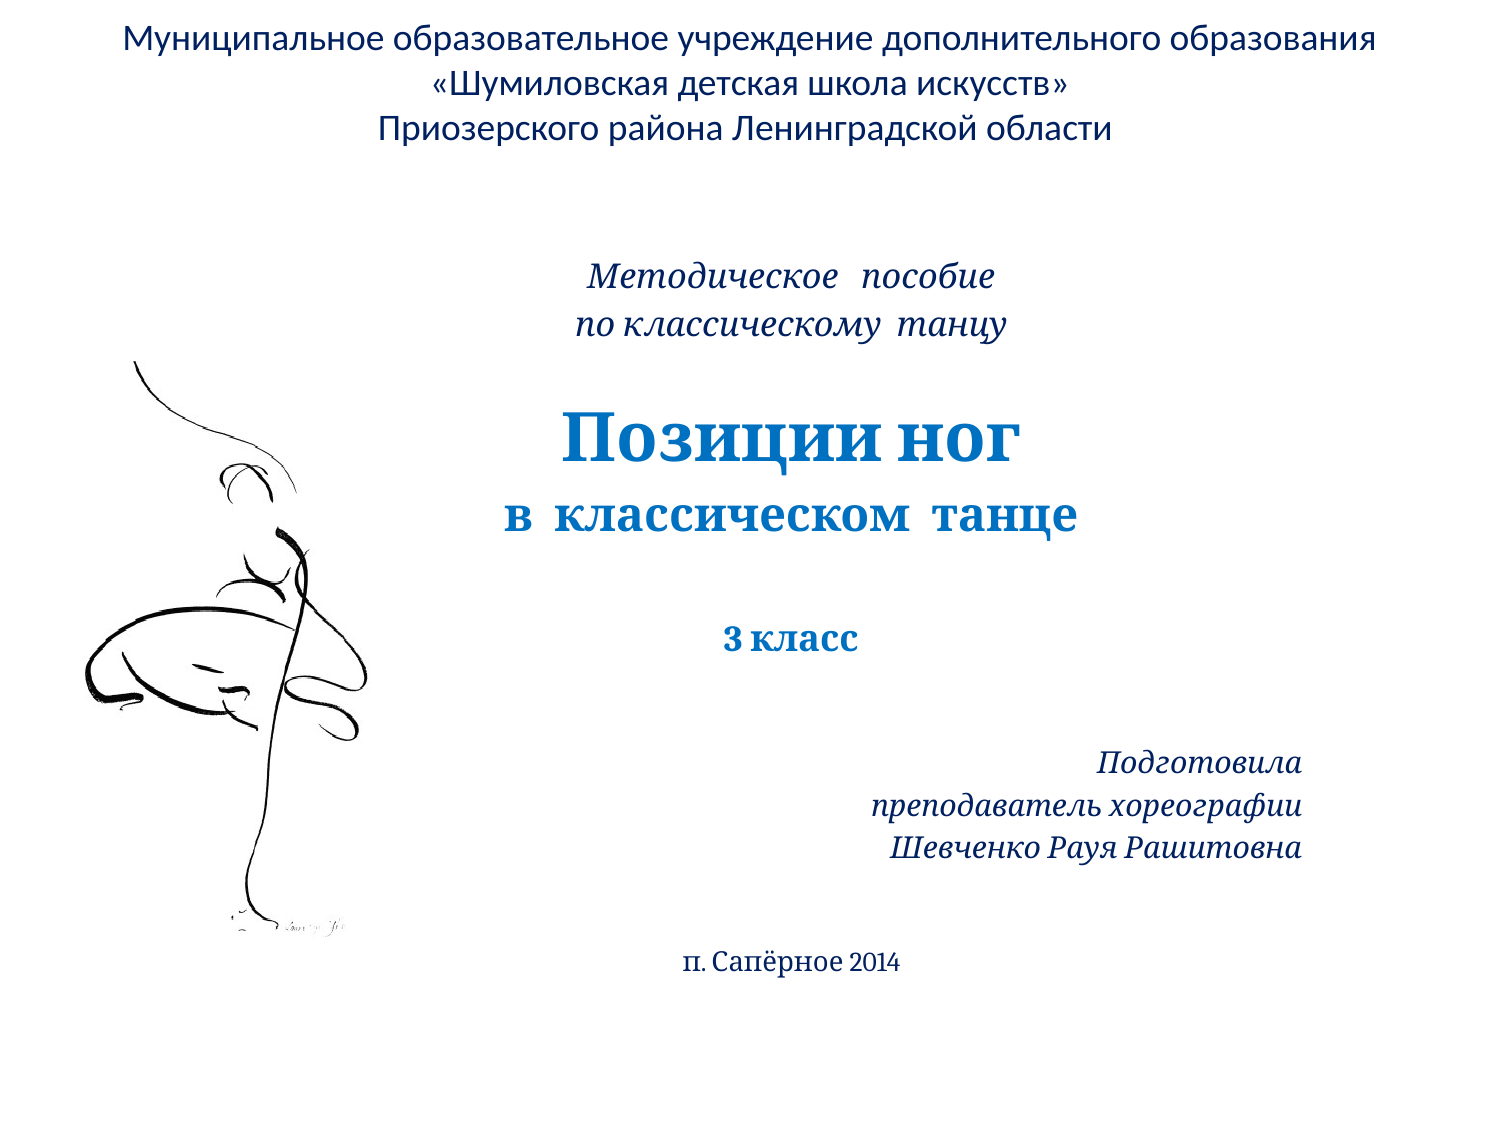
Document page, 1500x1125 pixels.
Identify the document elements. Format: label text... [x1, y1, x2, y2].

subtitle Методическое пособие по классическому танцу Позиции ног в классическом танце 3 класс Подготовила преподаватель хореографии Шевченко Рауя Рашитовна п. Сапёрное 2014 [265, 160, 1317, 988]
title Муниципальное образовательное учреждение дополнительного образования «Шумиловская детская школа искусств» Приозерского района Ленинградской области [53, 0, 1447, 161]
picture [76, 361, 405, 948]
